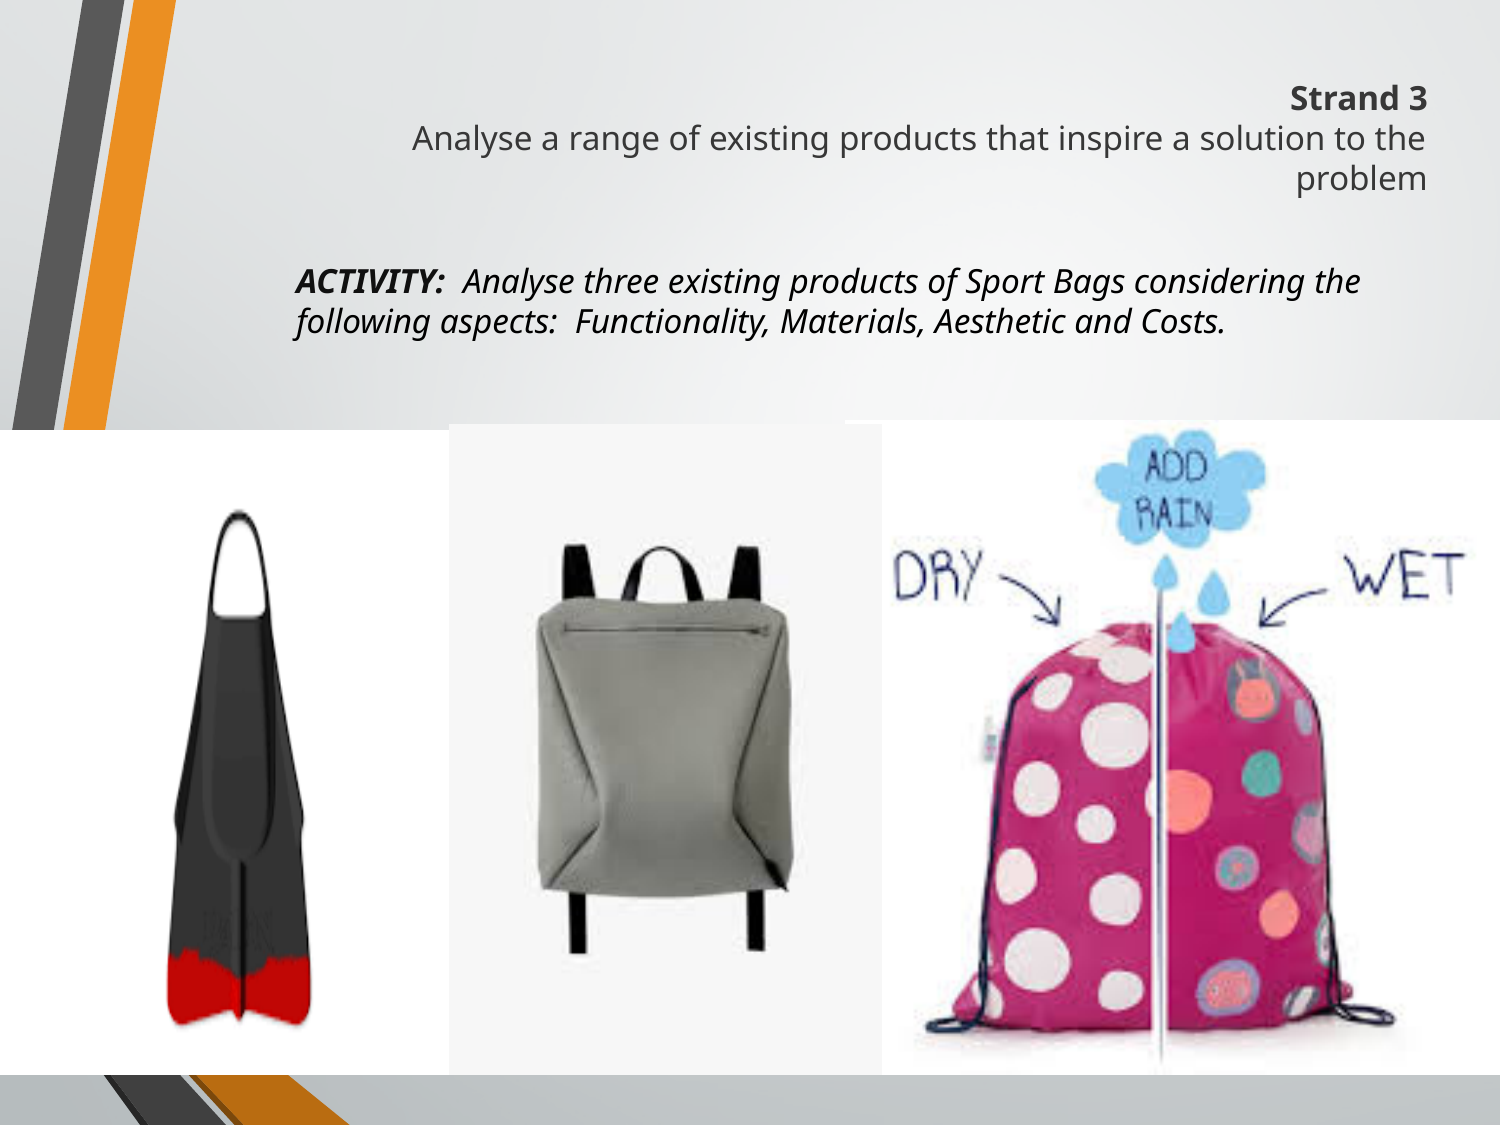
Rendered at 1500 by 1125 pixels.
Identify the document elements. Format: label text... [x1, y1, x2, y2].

text_box Strand 3 Analyse a range of existing products that inspire a solution to the problem [281, 69, 1443, 205]
text_box ACTIVITY: Analyse three existing products of Sport Bags considering the following aspects: Functionality, Materials, Aesthetic and Costs. [281, 252, 1393, 387]
picture [0, 420, 1500, 1076]
